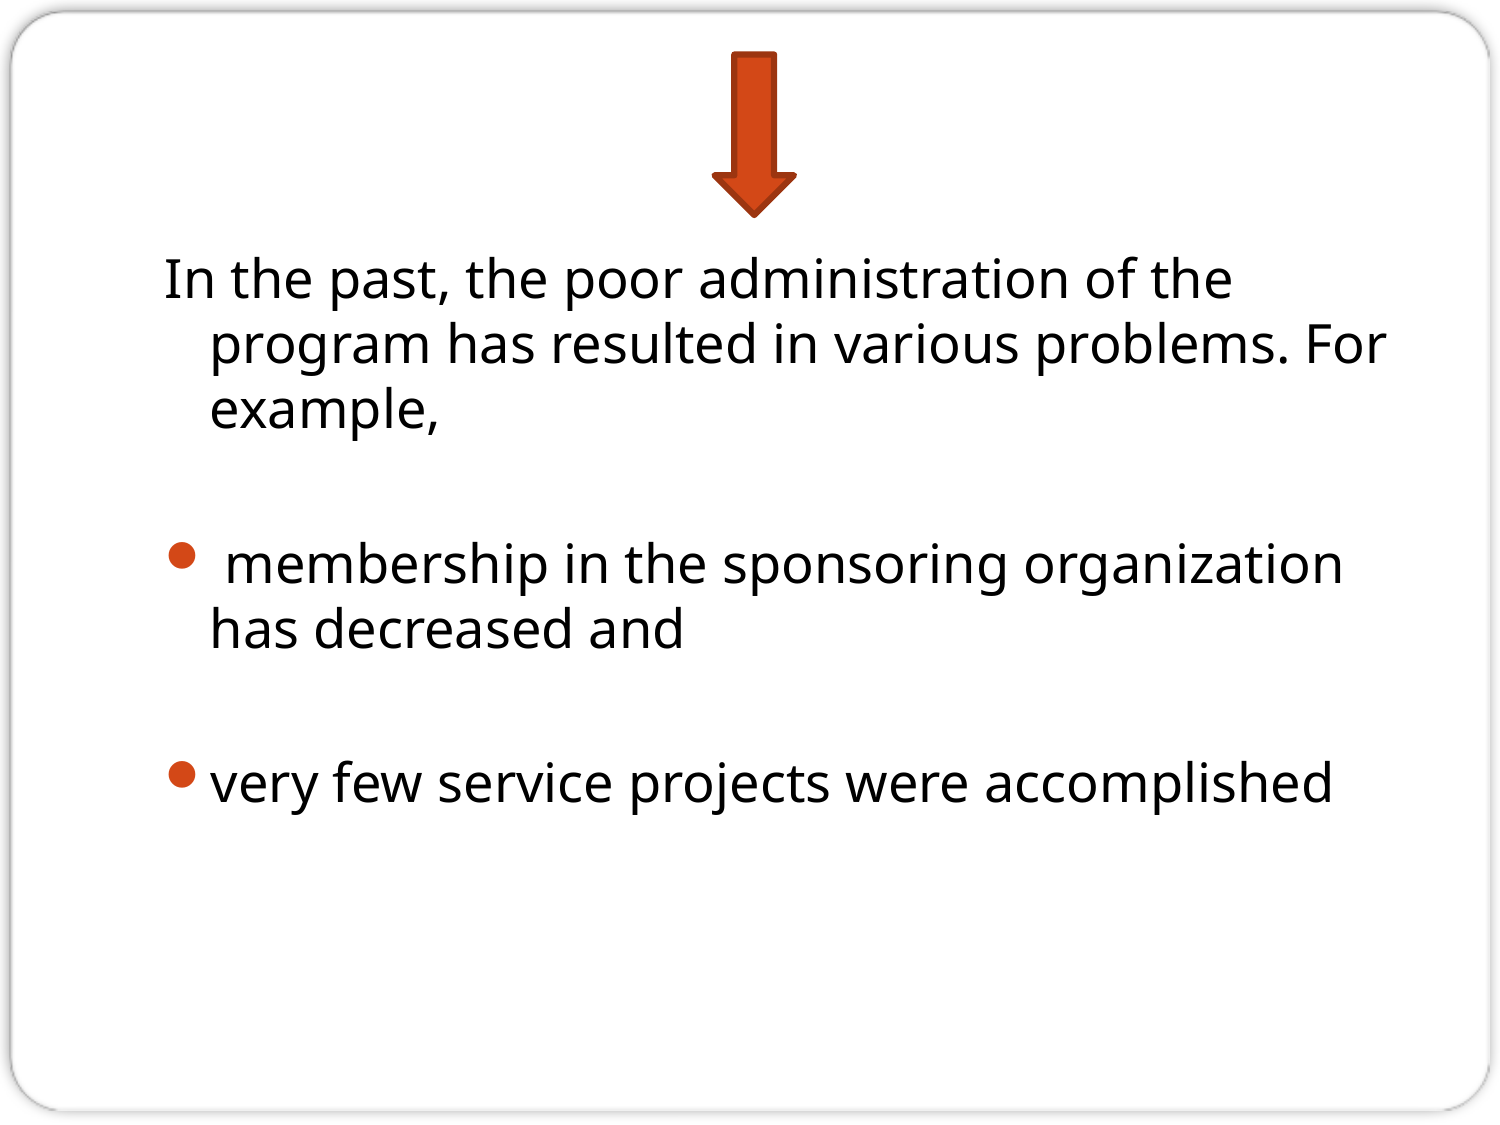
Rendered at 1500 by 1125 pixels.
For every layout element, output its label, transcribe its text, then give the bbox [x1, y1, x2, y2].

text_box [711, 51, 797, 219]
list In the past, the poor administration of the program has resulted in various problems. For example, membership in the sponsoring organization has decreased and very few service projects were accomplished [150, 237, 1425, 988]
